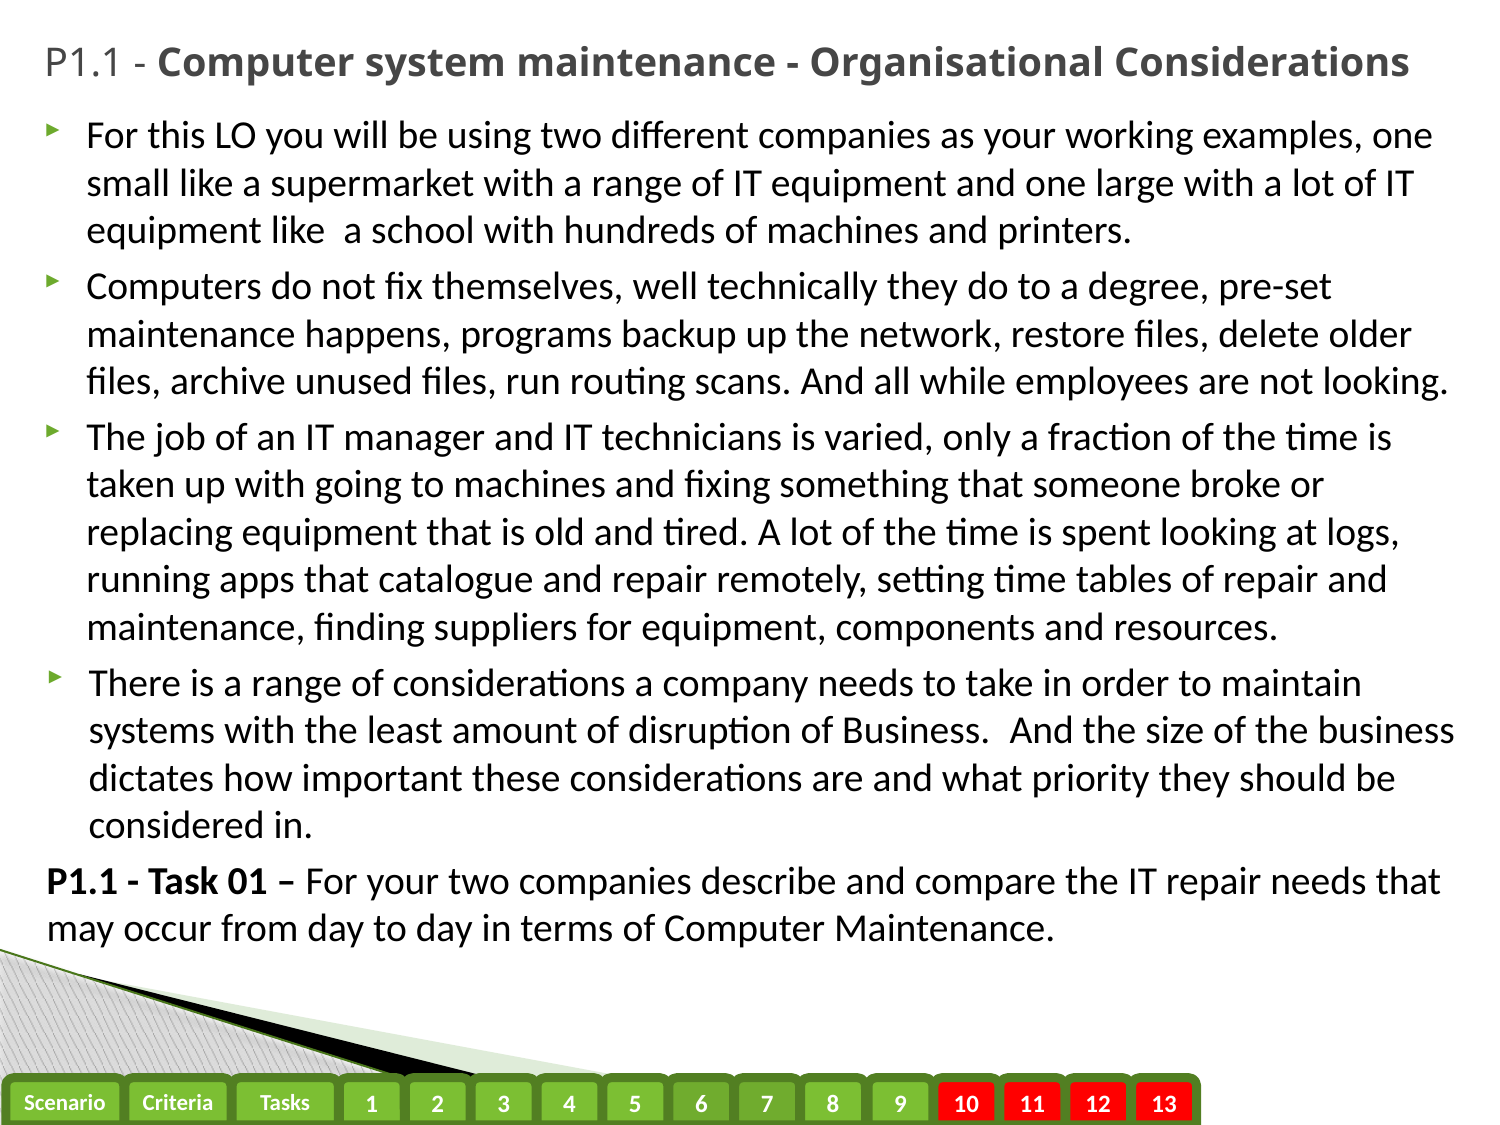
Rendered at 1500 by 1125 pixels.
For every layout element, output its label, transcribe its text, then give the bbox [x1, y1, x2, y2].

list For this LO you will be using two different companies as your working examples, one small like a supermarket with a range of IT equipment and one large with a lot of IT equipment like a school with hundreds of machines and printers. Computers do not fix themselves, well technically they do to a degree, pre-set maintenance happens, programs backup up the network, restore files, delete older files, archive unused files, run routing scans. And all while employees are not looking. The job of an IT manager and IT technicians is varied, only a fraction of the time is taken up with going to machines and fixing something that someone broke or replacing equipment that is old and tired. A lot of the time is spent looking at logs, running apps that catalogue and repair remotely, setting time tables of repair and maintenance, finding suppliers for equipment, components and resources. There is a range of considerations a company needs to take in order to maintain systems with the least amount of disruption of Business. And the size of the business dictates how important these considerations are and what priority they should be considered in. P1.1 - Task 01 – For your two companies describe and compare the IT repair needs that may occur from day to day in terms of Computer Maintenance. [29, 101, 1471, 1047]
title P1.1 - Computer system maintenance - Organisational Considerations [29, 30, 1463, 90]
